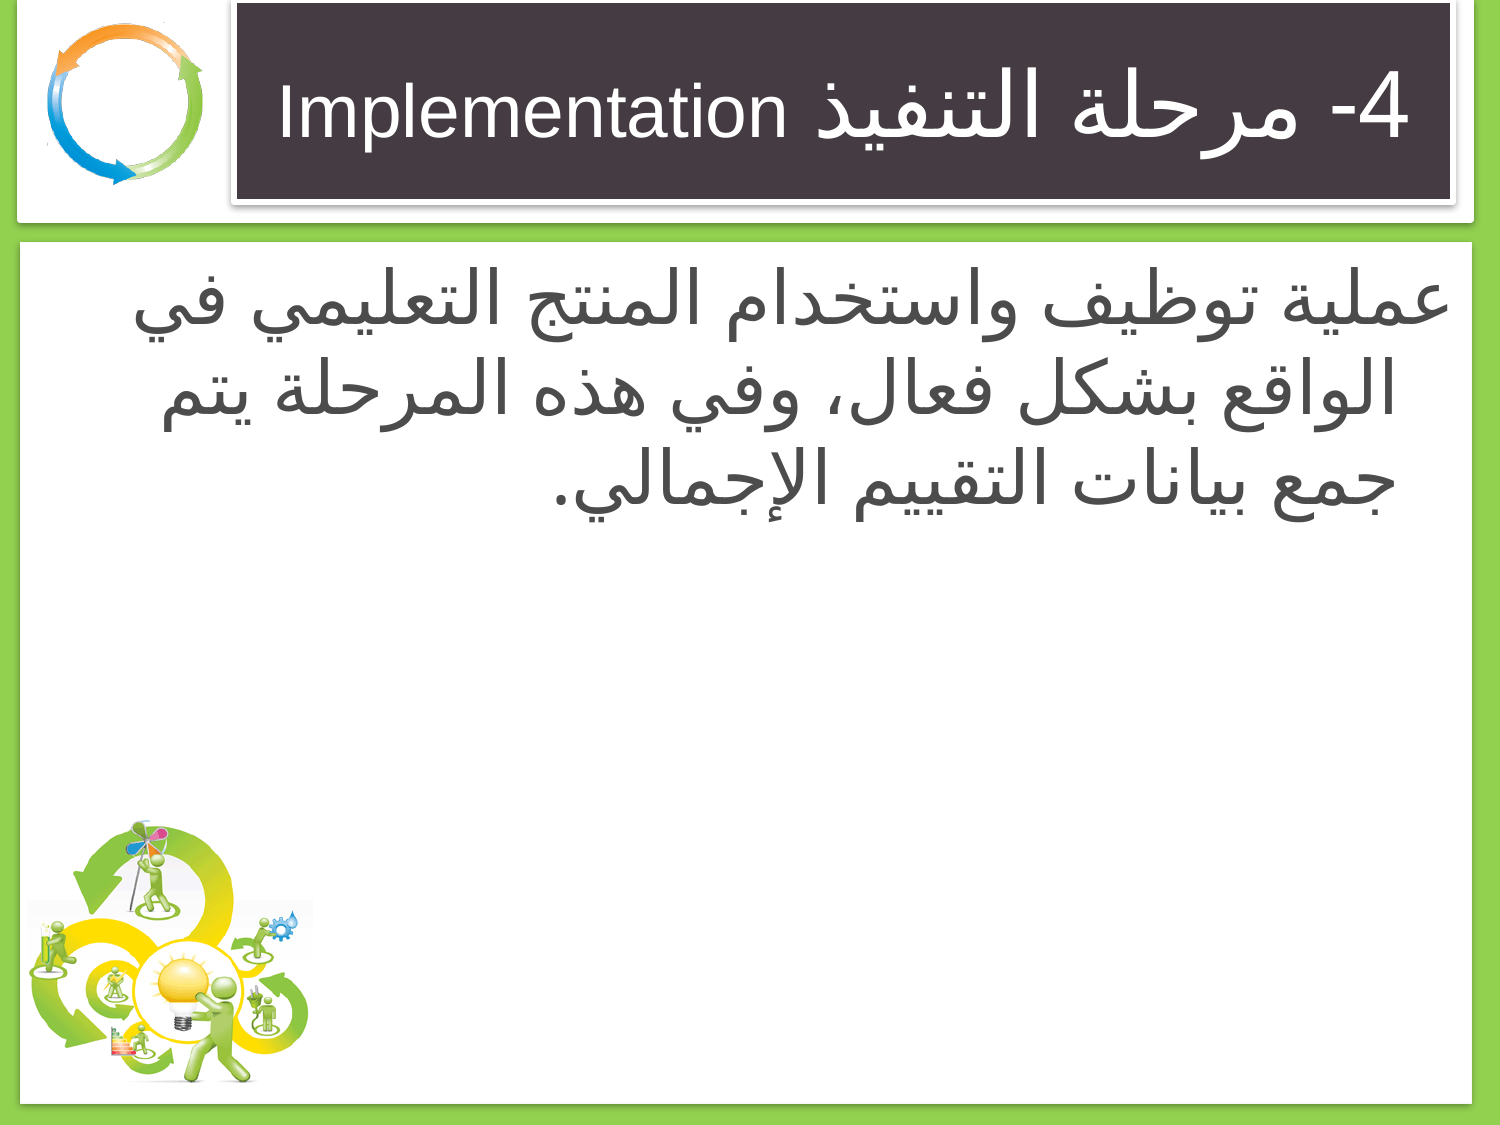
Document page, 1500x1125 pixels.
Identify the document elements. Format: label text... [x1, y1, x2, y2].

picture [47, 21, 204, 190]
text_box عملية توظيف واستخدام المنتج التعليمي في الواقع بشكل فعال، وفي هذه المرحلة يتم جمع بيانات التقييم الإجمالي. [20, 242, 1472, 1104]
picture [27, 814, 314, 1101]
text_box 4- مرحلة التنفيذ Implementation [231, 0, 1456, 205]
text_box [17, 0, 1474, 223]
